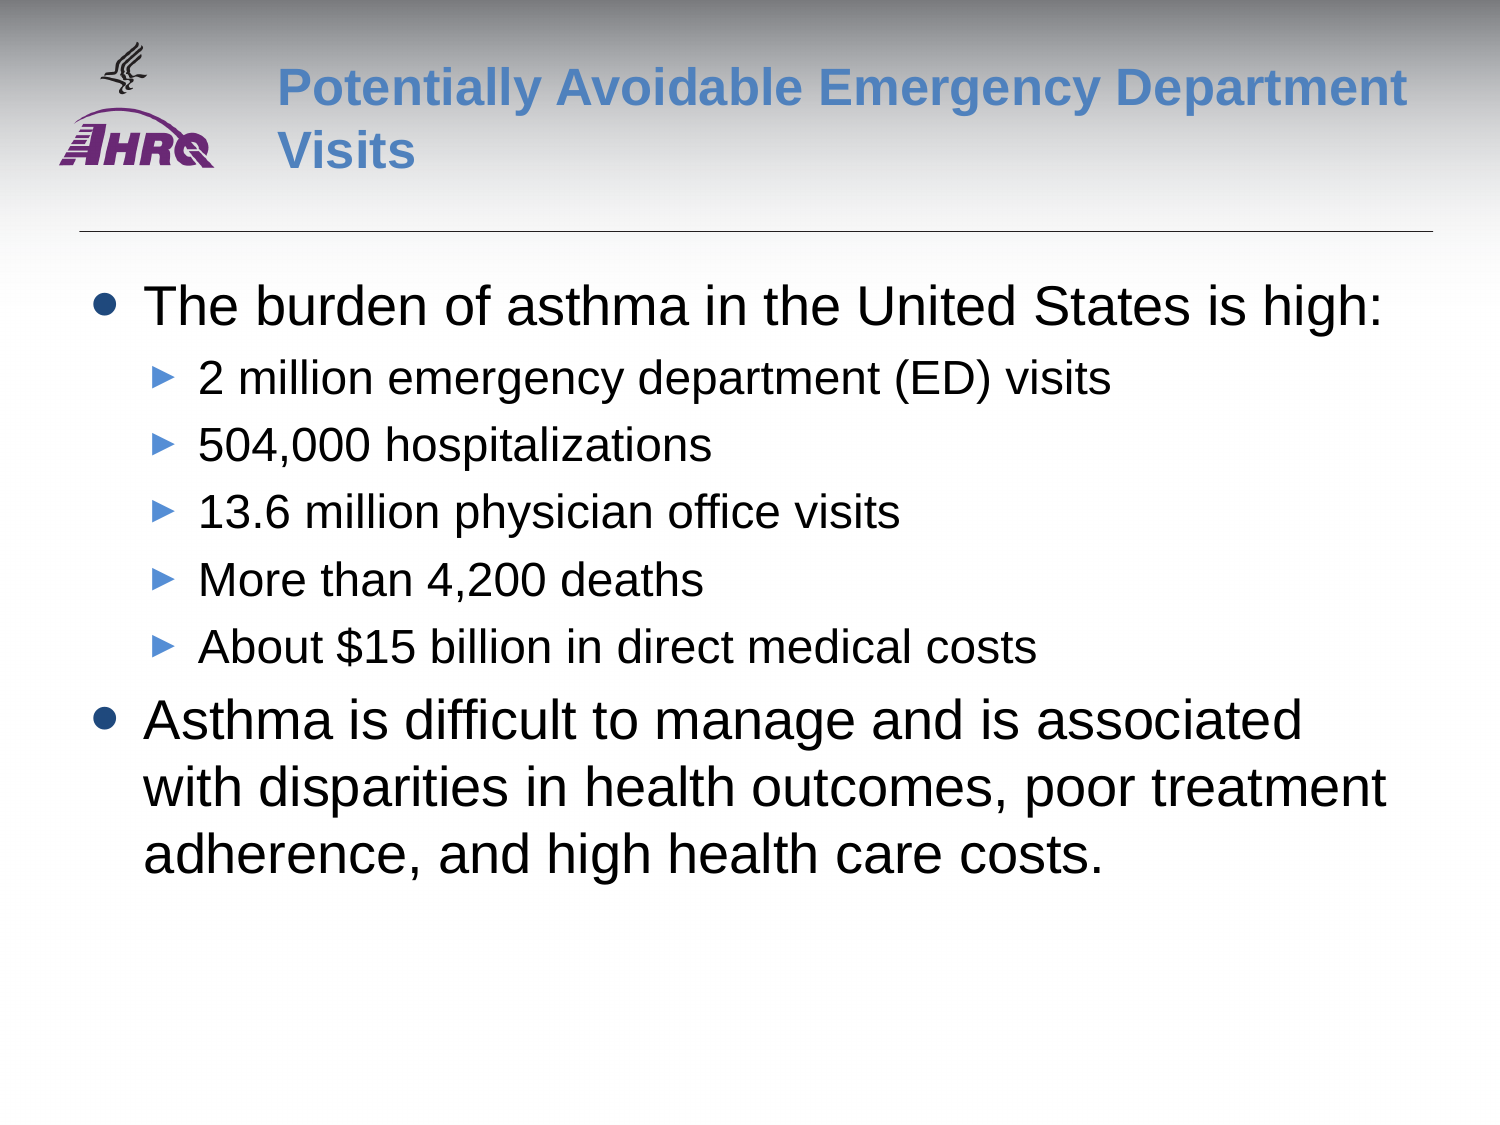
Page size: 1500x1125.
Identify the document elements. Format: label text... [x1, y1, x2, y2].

title Potentially Avoidable Emergency Department Visits [262, 45, 1425, 188]
list The burden of asthma in the United States is high: 2 million emergency department (ED) visits 504,000 hospitalizations 13.6 million physician office visits More than 4,200 deaths About $15 billion in direct medical costs Asthma is difficult to manage and is associated with disparities in health outcomes, poor treatment adherence, and high health care costs. [75, 262, 1425, 1005]
picture [0, 0, 1500, 1125]
